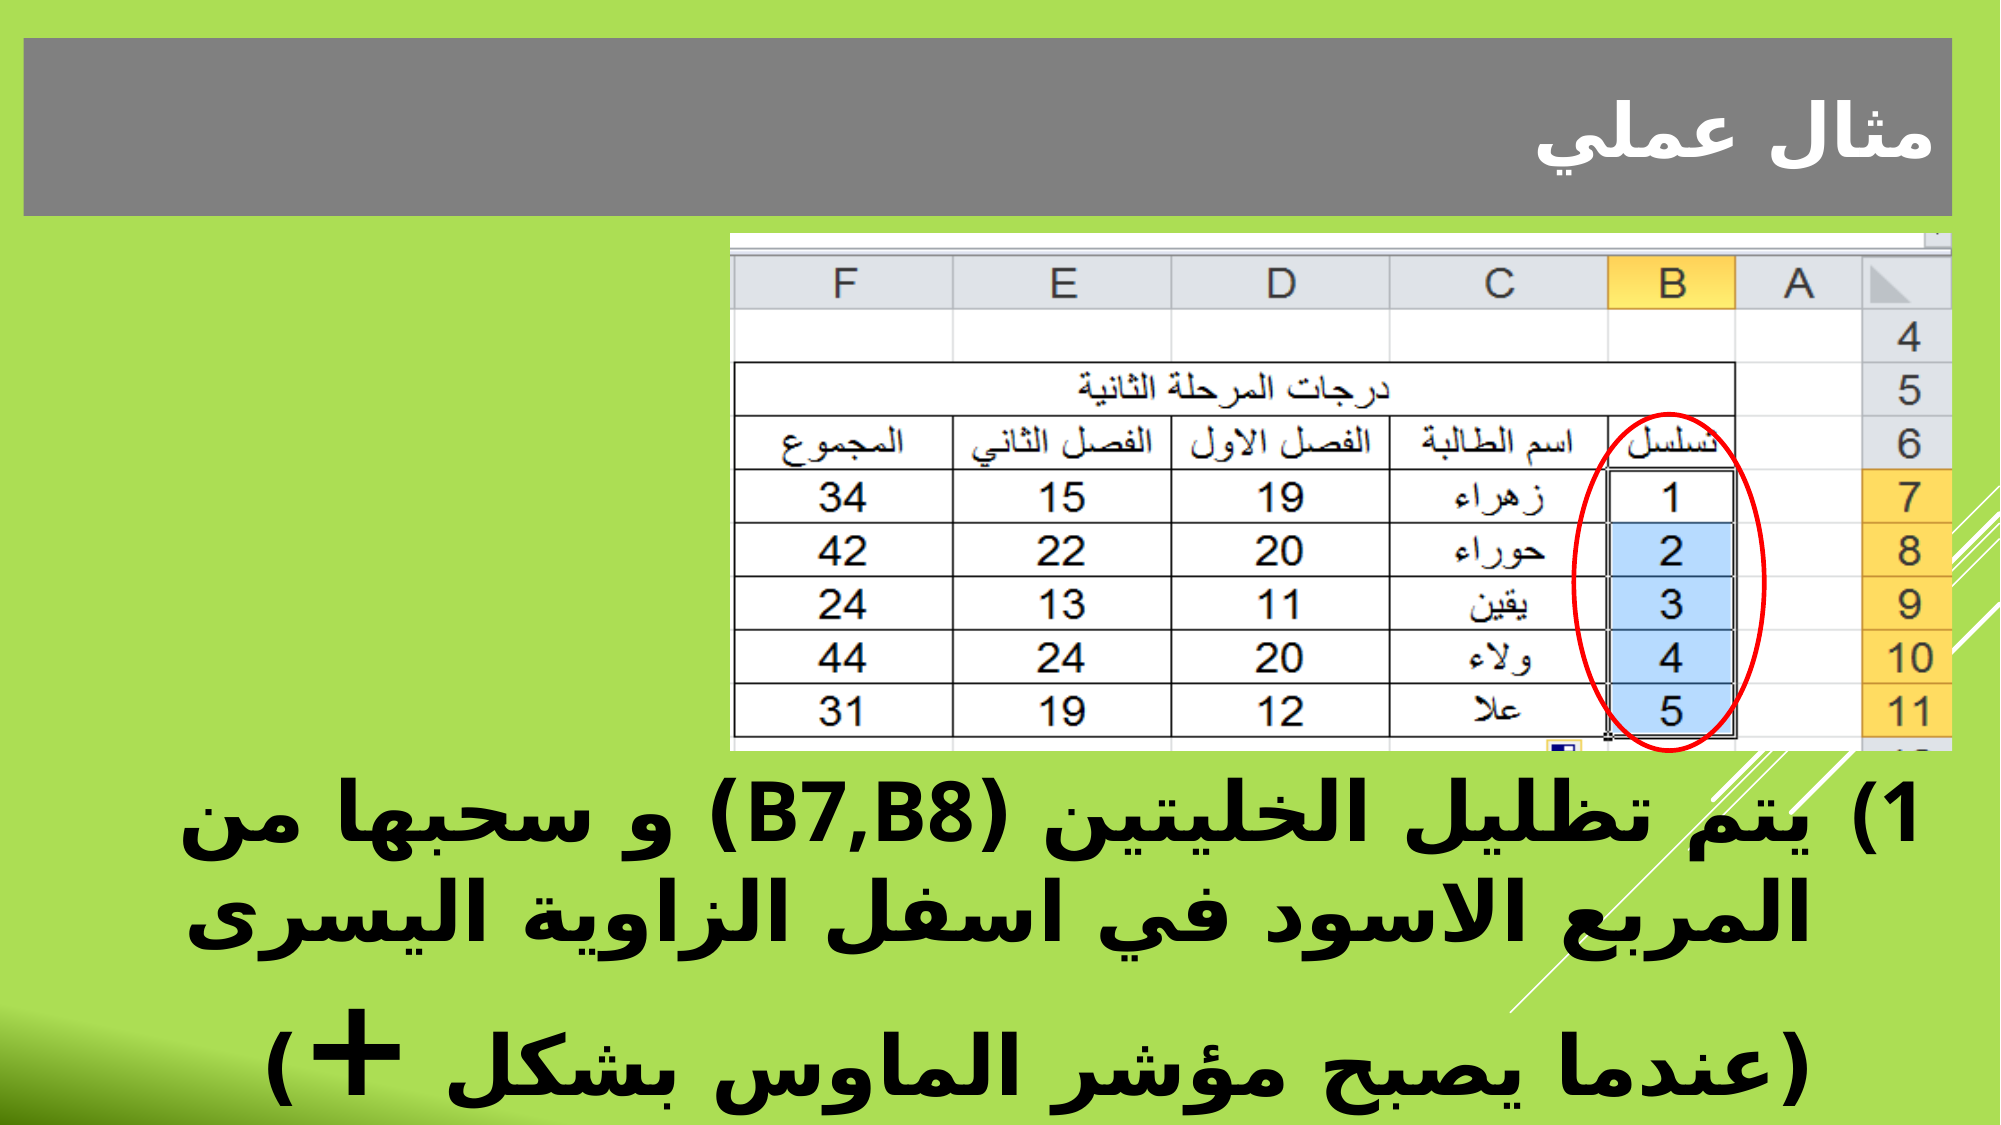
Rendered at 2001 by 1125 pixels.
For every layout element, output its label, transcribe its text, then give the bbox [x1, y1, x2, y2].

text_box مثال عملي [23, 38, 1953, 216]
text_box يتم تظليل الخليتين (B7,B8) و سحبها من المربع الاسود في اسفل الزاوية اليسرى (عندما يصبح مؤشر الماوس بشكل +) اضافة تسلسل تصاعدي يكمل سلسلة (B7,B8) الى باقي الخلايا اللاحقة [90, 750, 1953, 1125]
picture [729, 233, 1953, 751]
